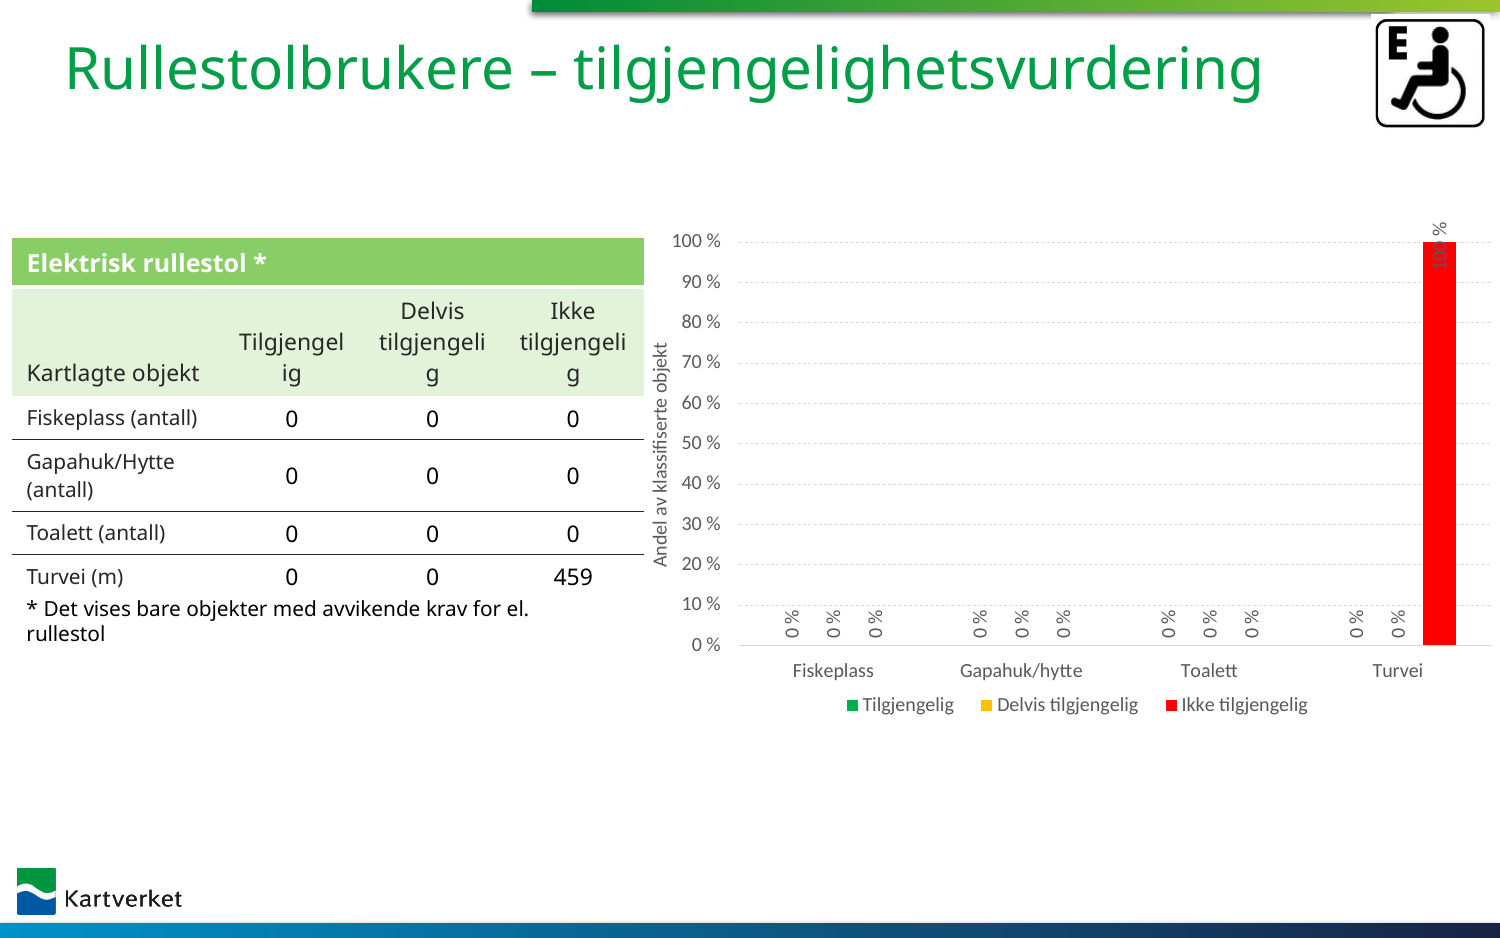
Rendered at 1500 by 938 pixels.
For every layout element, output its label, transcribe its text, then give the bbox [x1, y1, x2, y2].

table_cell Tilgjengelig [222, 289, 362, 396]
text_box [1371, 13, 1491, 133]
table_cell Ikke tilgjengelig [503, 289, 638, 396]
table_cell 0 [222, 440, 362, 511]
table_cell 0 [222, 512, 362, 554]
table_cell 0 [222, 396, 362, 439]
table_cell 459 [503, 555, 638, 598]
table_cell 0 [222, 555, 362, 588]
text_box Rullestolbrukere – tilgjengelighetsvurdering [49, 12, 1372, 109]
table_cell 0 [362, 440, 503, 511]
table_cell 0 [362, 555, 503, 588]
table_cell Fiskeplass (antall) [12, 396, 222, 439]
table_cell Delvis tilgjengelig [362, 289, 503, 396]
table_cell 0 [503, 396, 638, 439]
table_header Elektrisk rullestol * [12, 238, 638, 285]
table_cell 0 [503, 440, 638, 511]
table_cell Toalett (antall) [12, 512, 222, 554]
table_cell Turvei (m) [12, 555, 222, 588]
table_cell 0 [362, 512, 503, 554]
text_box * Det vises bare objekter med avvikende krav for el. rullestol [11, 588, 597, 653]
table_cell Kartlagte objekt [12, 289, 222, 396]
table_cell Gapahuk/Hytte (antall) [12, 440, 222, 511]
picture [643, 218, 1500, 728]
table_cell 0 [503, 512, 638, 554]
table_cell 0 [362, 396, 503, 439]
